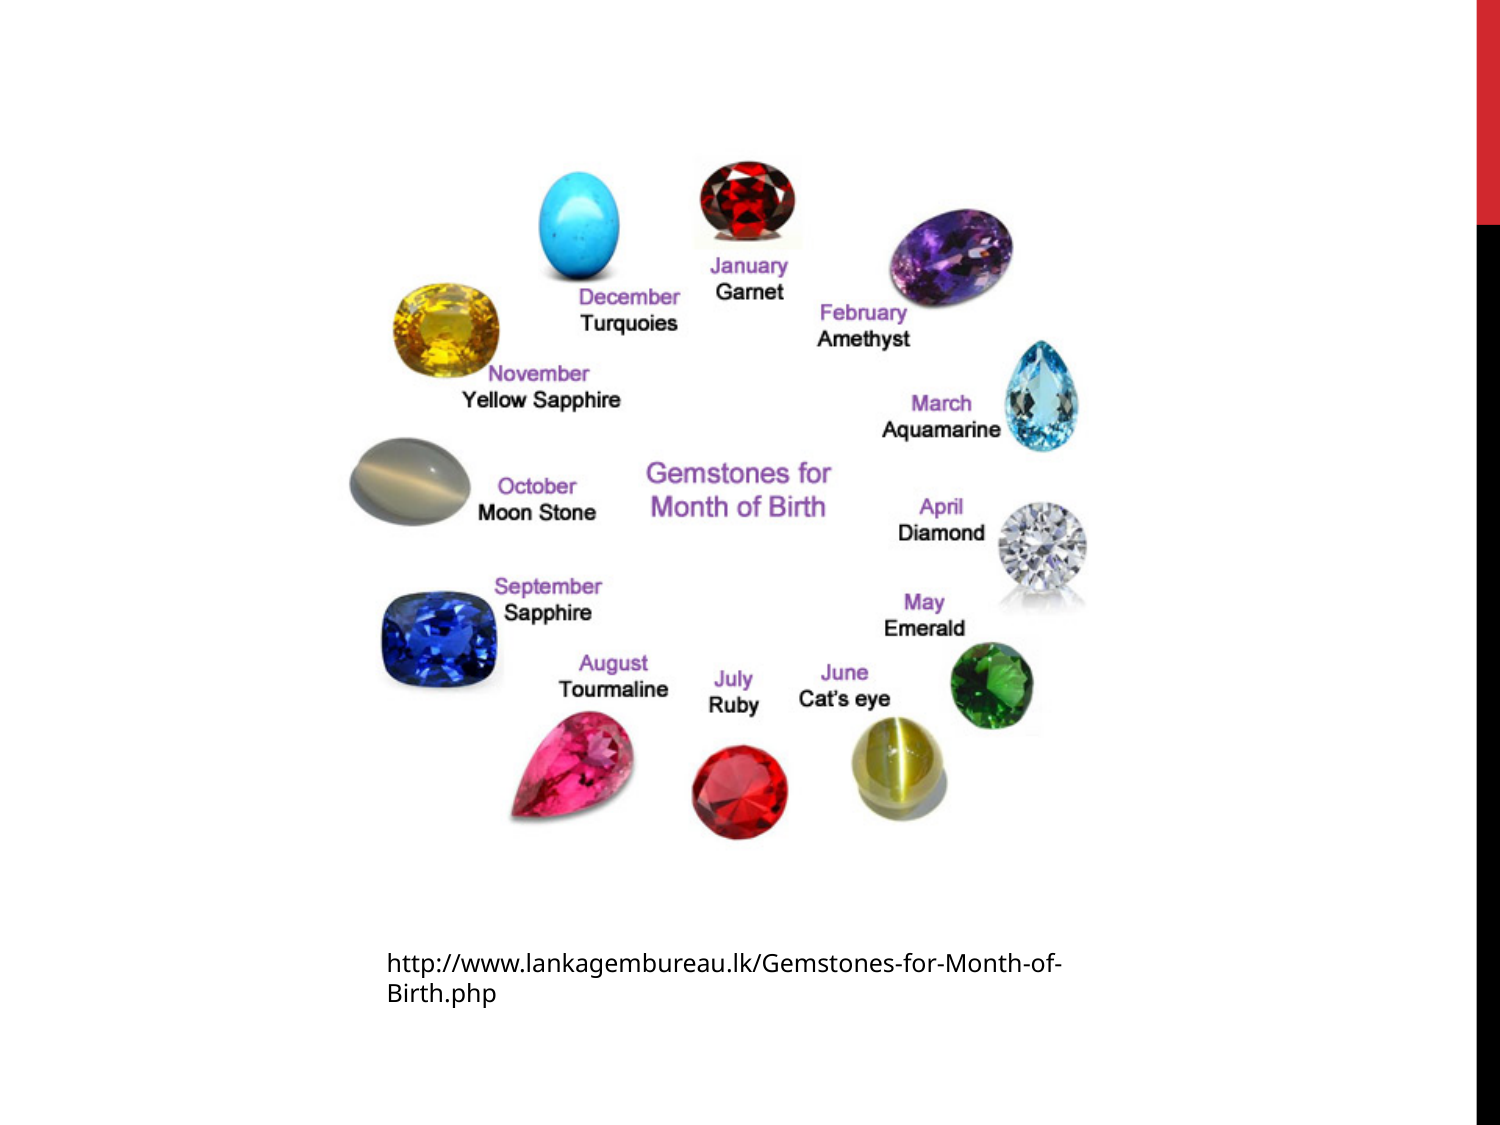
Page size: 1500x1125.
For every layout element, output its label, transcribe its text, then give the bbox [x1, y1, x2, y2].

text_box http://www.lankagembureau.lk/Gemstones-for-Month-of-Birth.php [371, 940, 1122, 1016]
picture [300, 136, 1157, 874]
